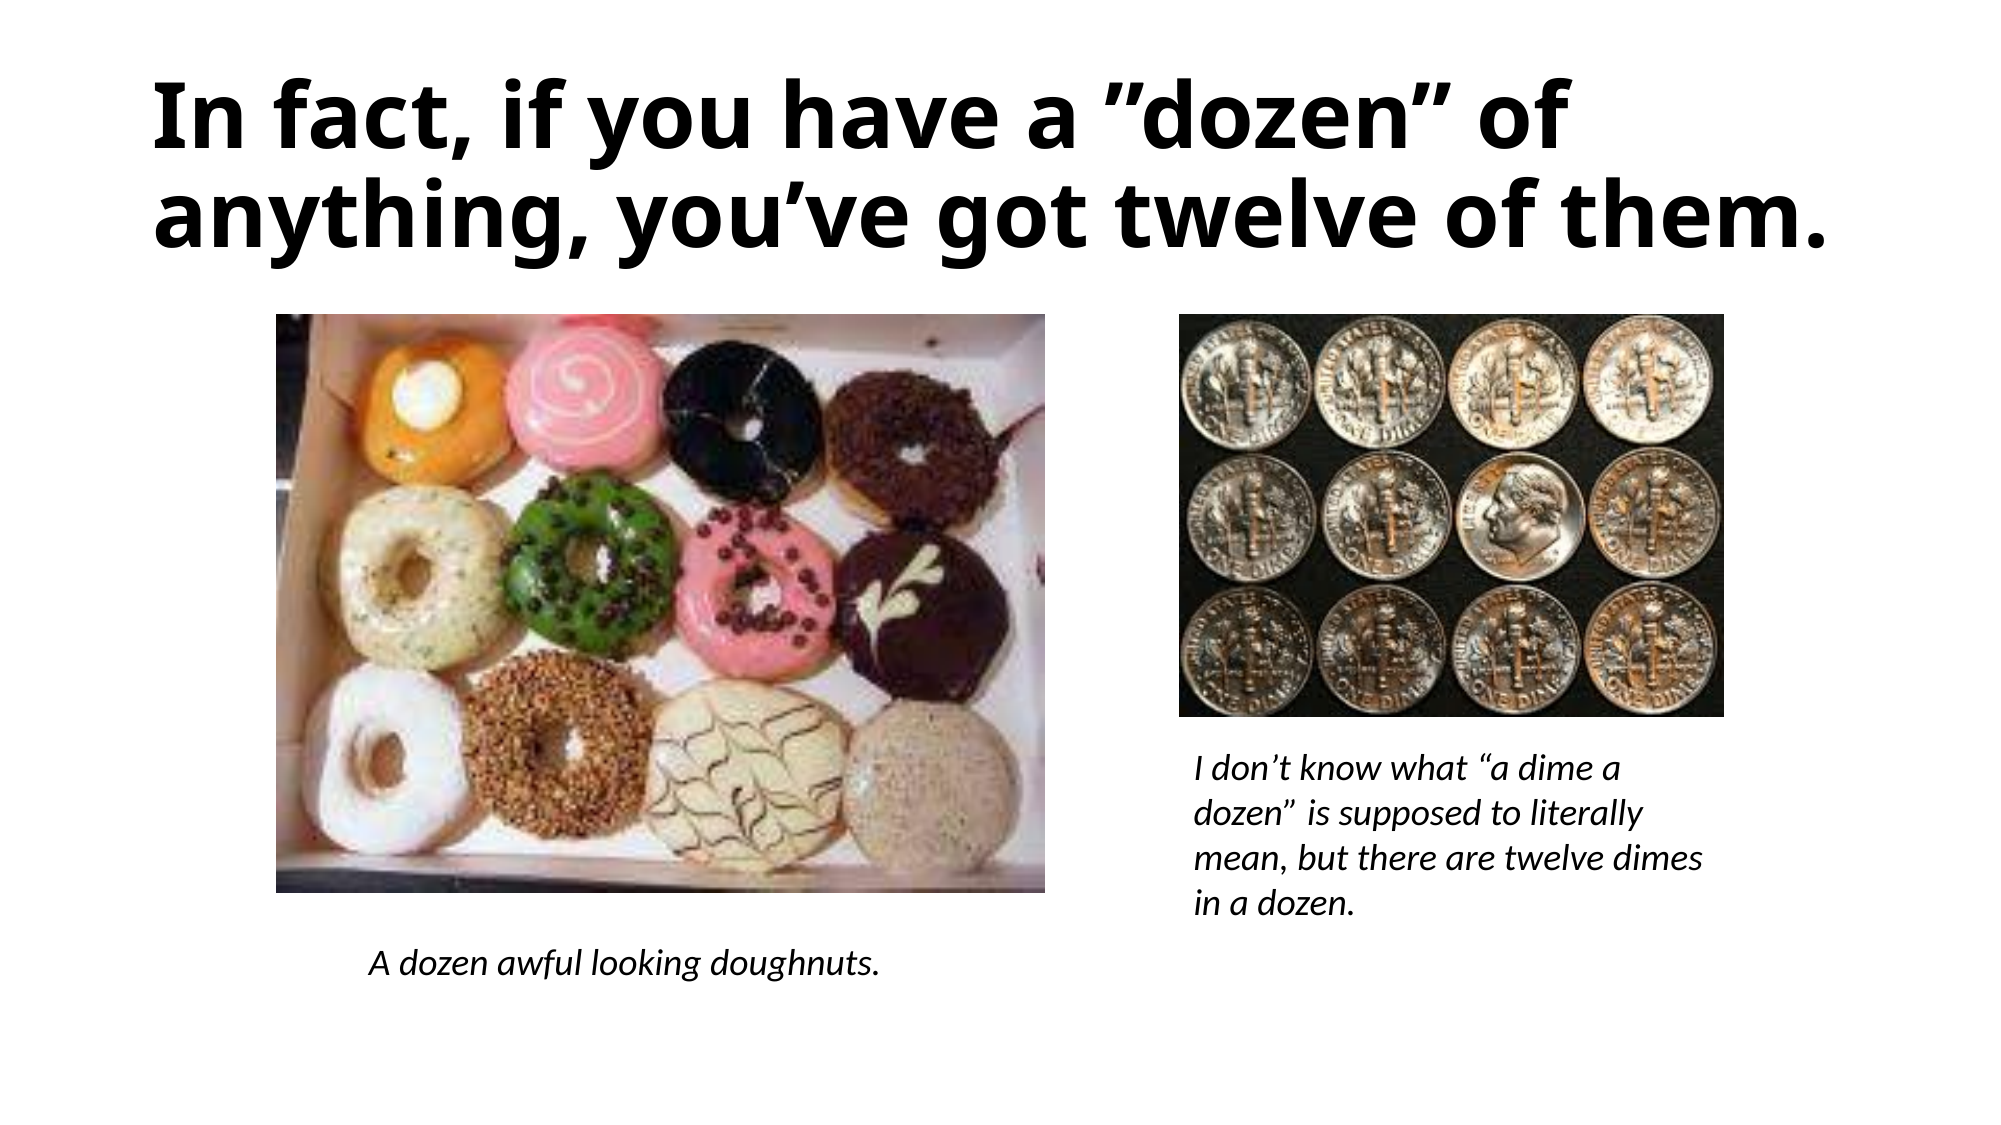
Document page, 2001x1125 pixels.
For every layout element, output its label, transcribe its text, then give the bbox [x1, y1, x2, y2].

text_box I don’t know what “a dime a dozen” is supposed to literally mean, but there are twelve dimes in a dozen. [1178, 735, 1724, 931]
title In fact, if you have a ”dozen” of anything, you’ve got twelve of them. [137, 59, 1863, 278]
picture [1179, 314, 1724, 717]
picture [276, 314, 1045, 893]
text_box A dozen awful looking doughnuts. [354, 930, 1045, 991]
